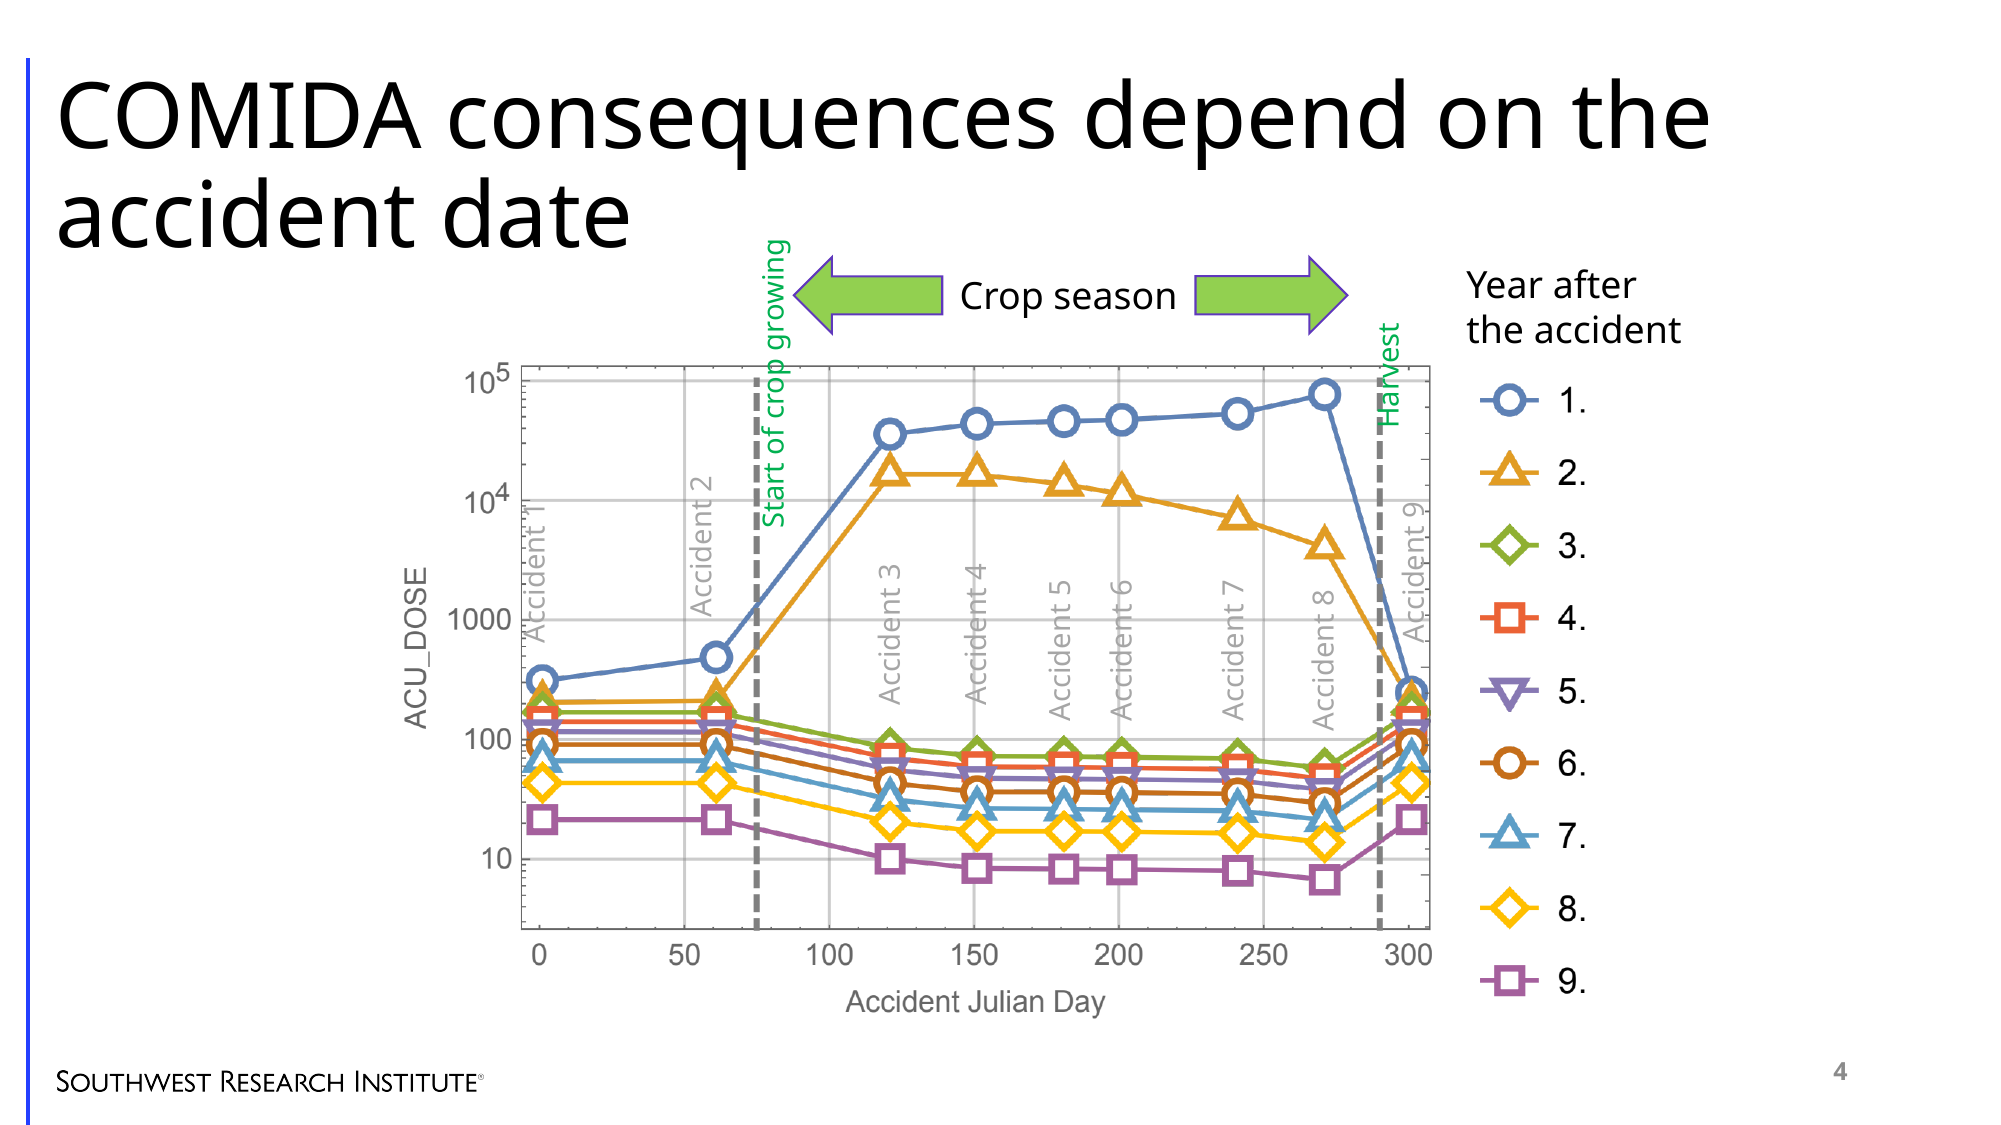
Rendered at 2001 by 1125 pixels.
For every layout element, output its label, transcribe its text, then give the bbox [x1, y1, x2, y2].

text_box [1194, 254, 1349, 336]
picture [399, 360, 1601, 1019]
slide_number 4 [1412, 1042, 1863, 1103]
text_box Year after the accident [1451, 254, 1706, 359]
text_box Harvest [1361, 307, 1412, 360]
text_box Crop season [944, 264, 1193, 325]
picture [57, 1070, 484, 1092]
text_box Start of crop growing [746, 223, 797, 360]
title COMIDA consequences depend on the accident date [40, 59, 1952, 278]
text_box [792, 254, 944, 336]
